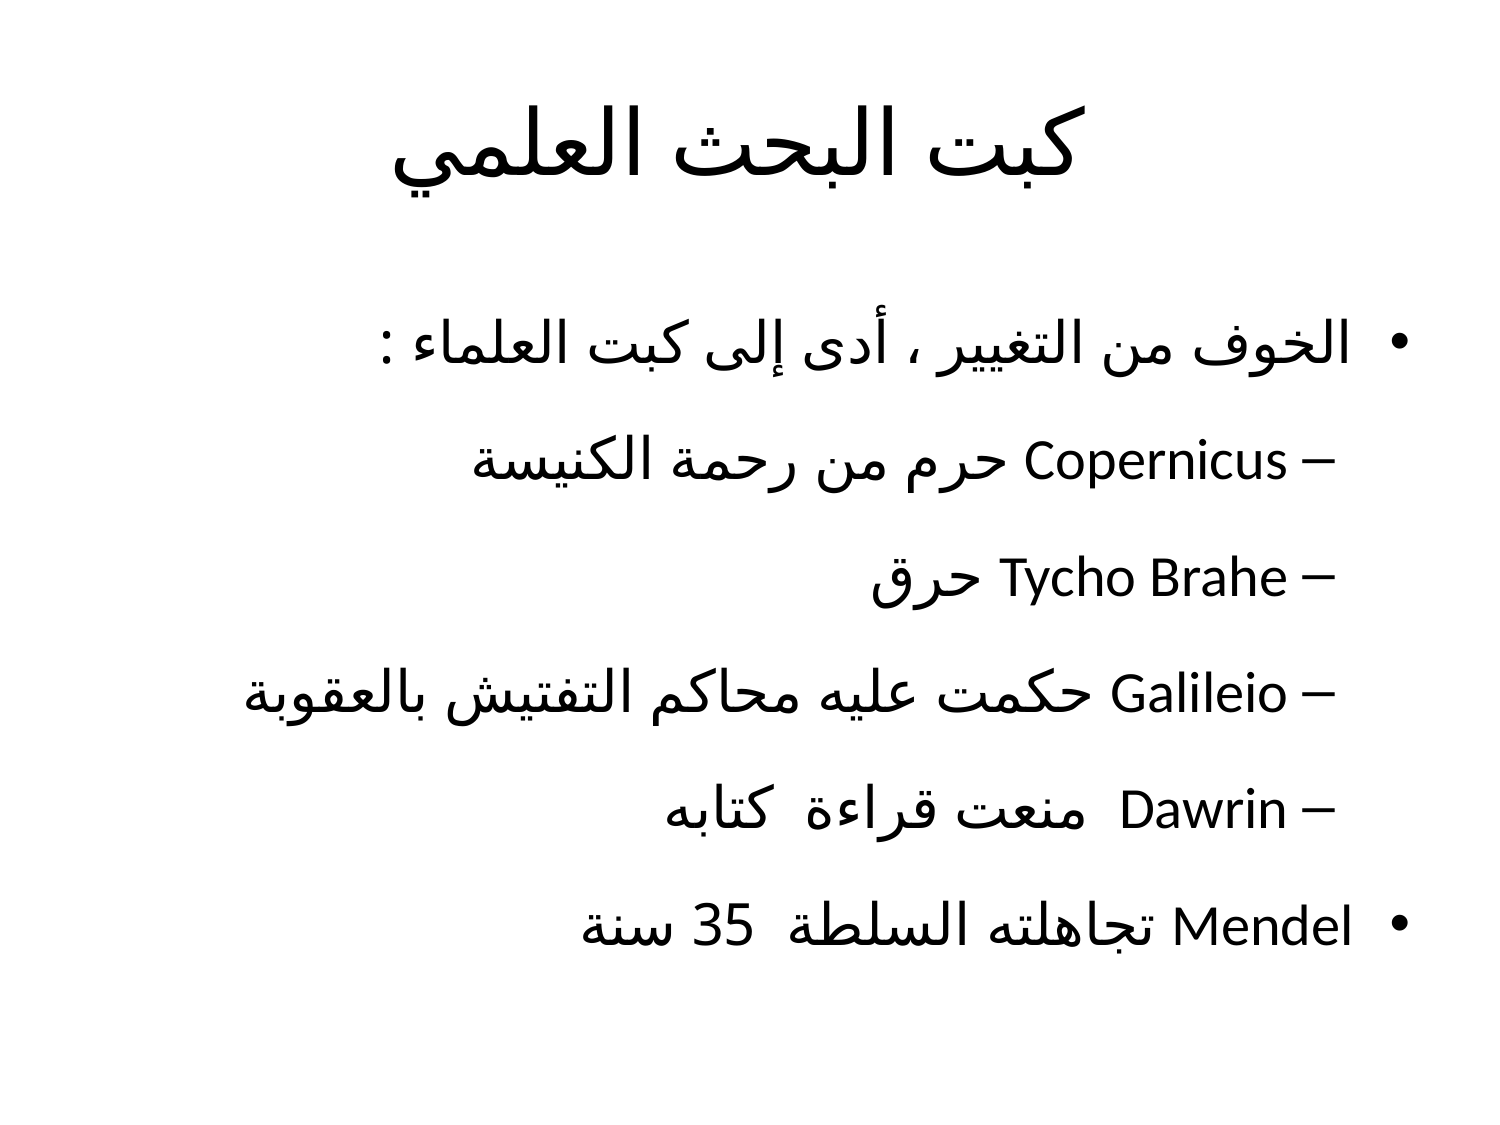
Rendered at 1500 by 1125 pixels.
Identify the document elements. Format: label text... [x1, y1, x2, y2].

title كبت البحث العلمي [75, 45, 1425, 233]
list الخوف من التغيير ، أدى إلى كبت العلماء : Copernicus حرم من رحمة الكنيسة Tycho Brahe حرق Galileio حكمت عليه محاكم التفتيش بالعقوبة Dawrin منعت قراءة كتابه Mendel تجاهلته السلطة 35 سنة [75, 262, 1425, 1005]
